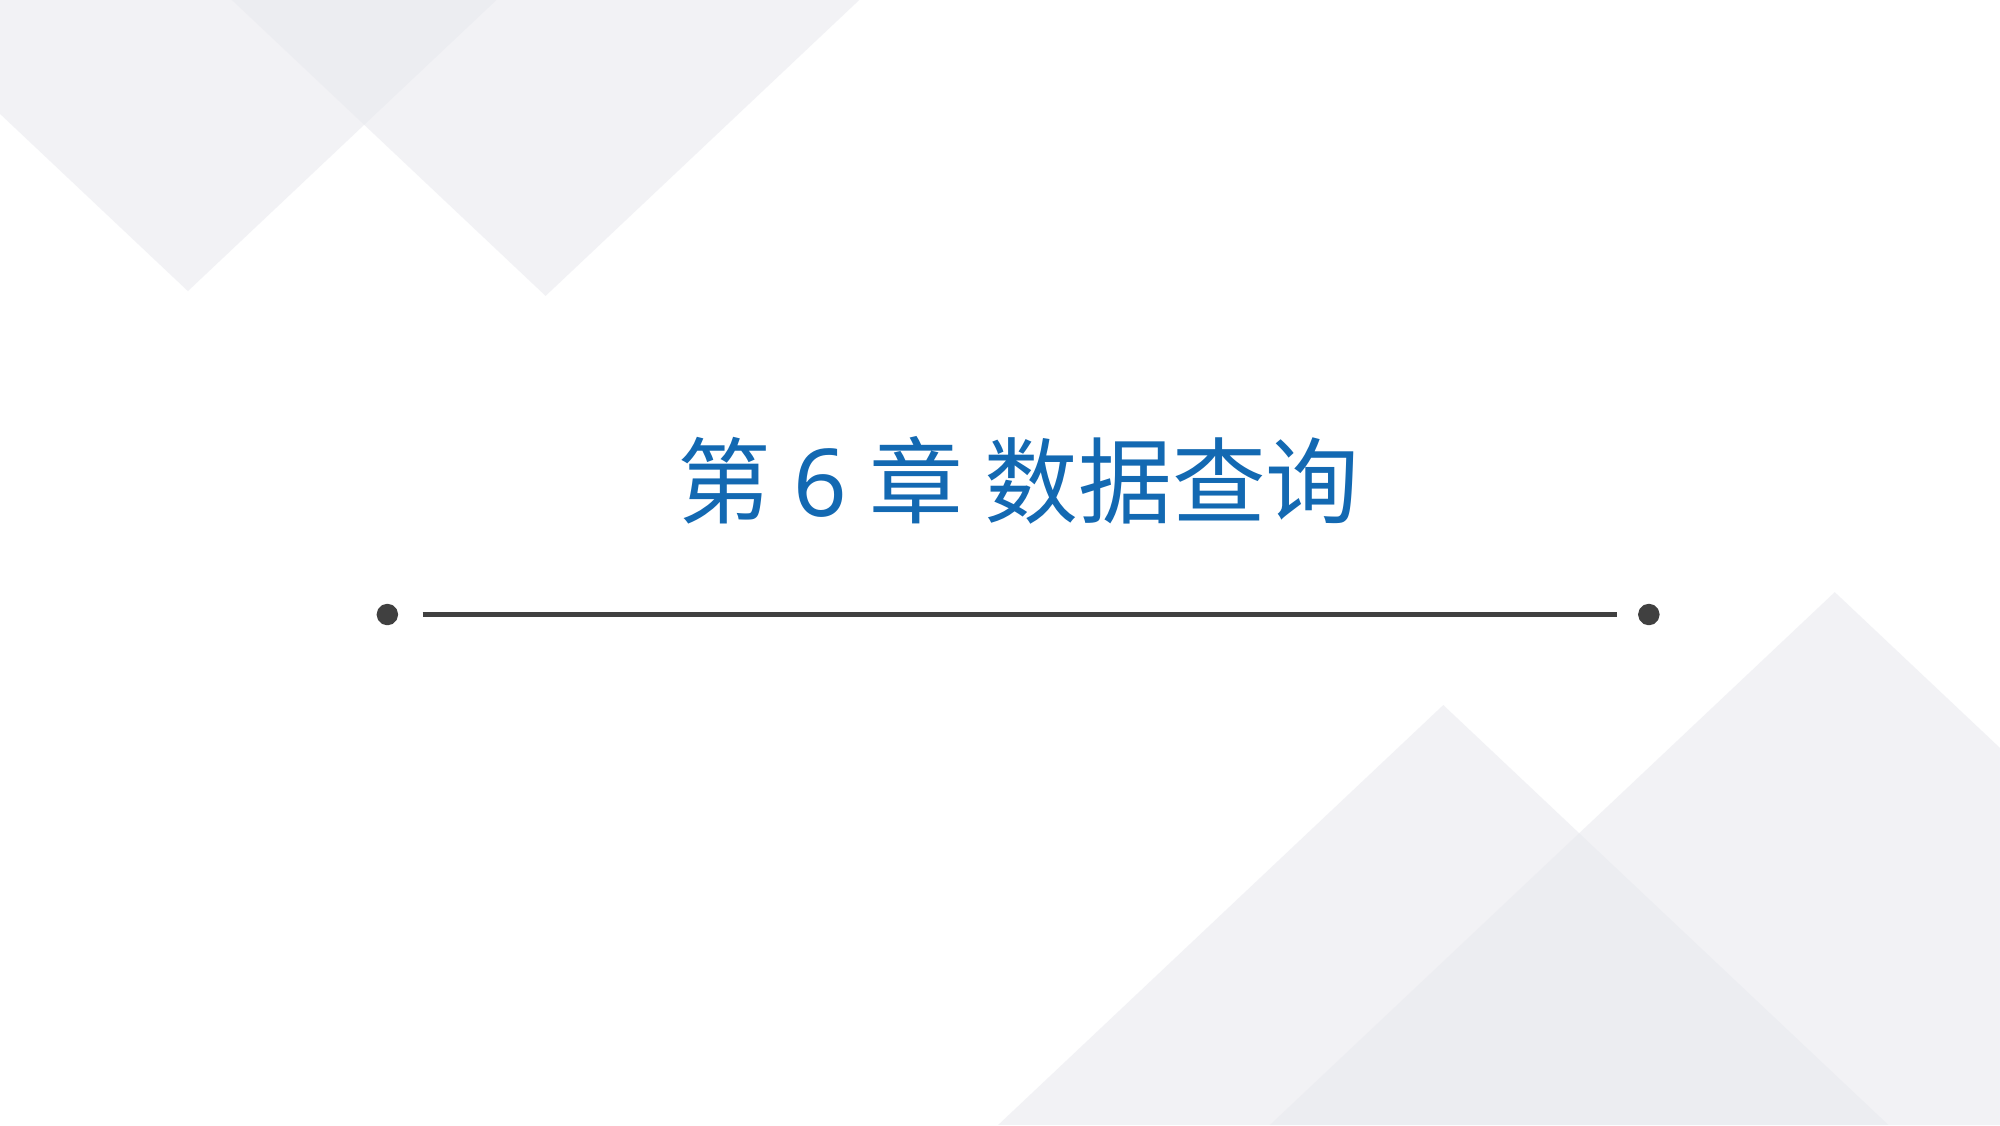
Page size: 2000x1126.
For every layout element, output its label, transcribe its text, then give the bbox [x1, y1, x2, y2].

text_box 第6章 数据查询 [410, 415, 1626, 543]
